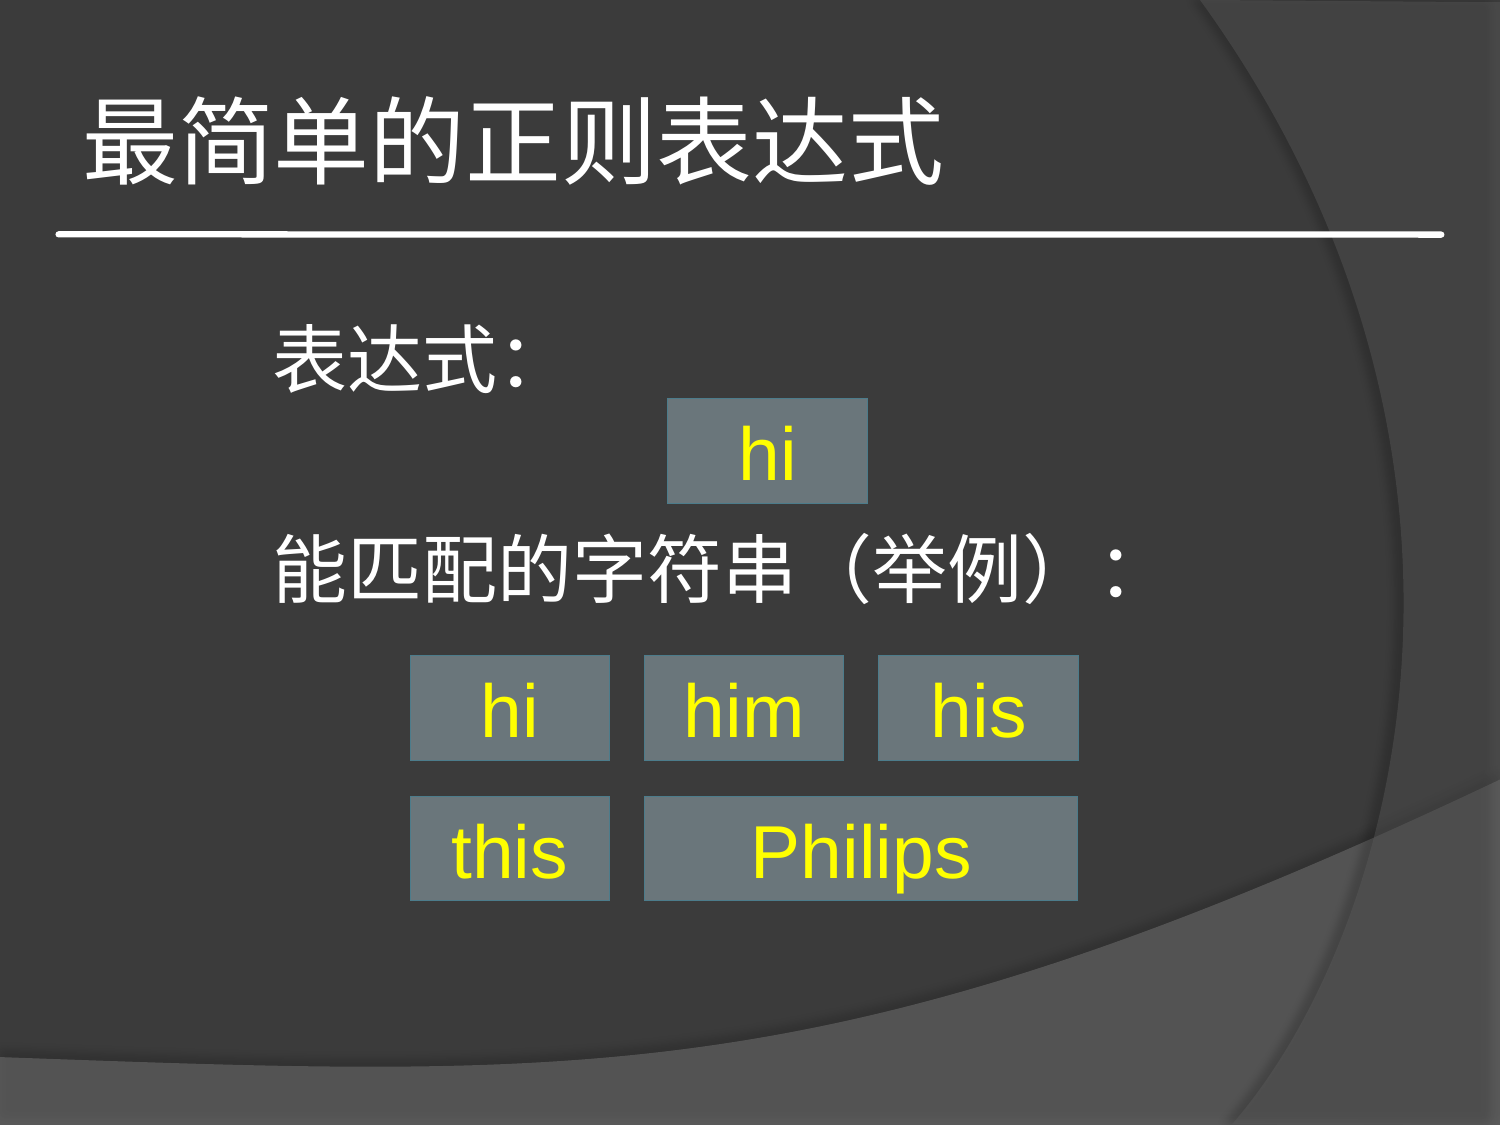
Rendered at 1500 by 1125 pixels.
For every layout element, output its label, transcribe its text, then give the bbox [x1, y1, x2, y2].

text_box this [410, 796, 610, 901]
text_box Philips [644, 796, 1078, 901]
title 最简单的正则表达式 [75, 45, 1300, 226]
text_box him [644, 655, 844, 761]
text_box hi [410, 655, 610, 761]
text_box 能匹配的字符串（举例）： [257, 515, 1161, 621]
text_box hi [667, 398, 868, 504]
text_box 表达式： [257, 304, 598, 410]
text_box his [878, 655, 1079, 761]
